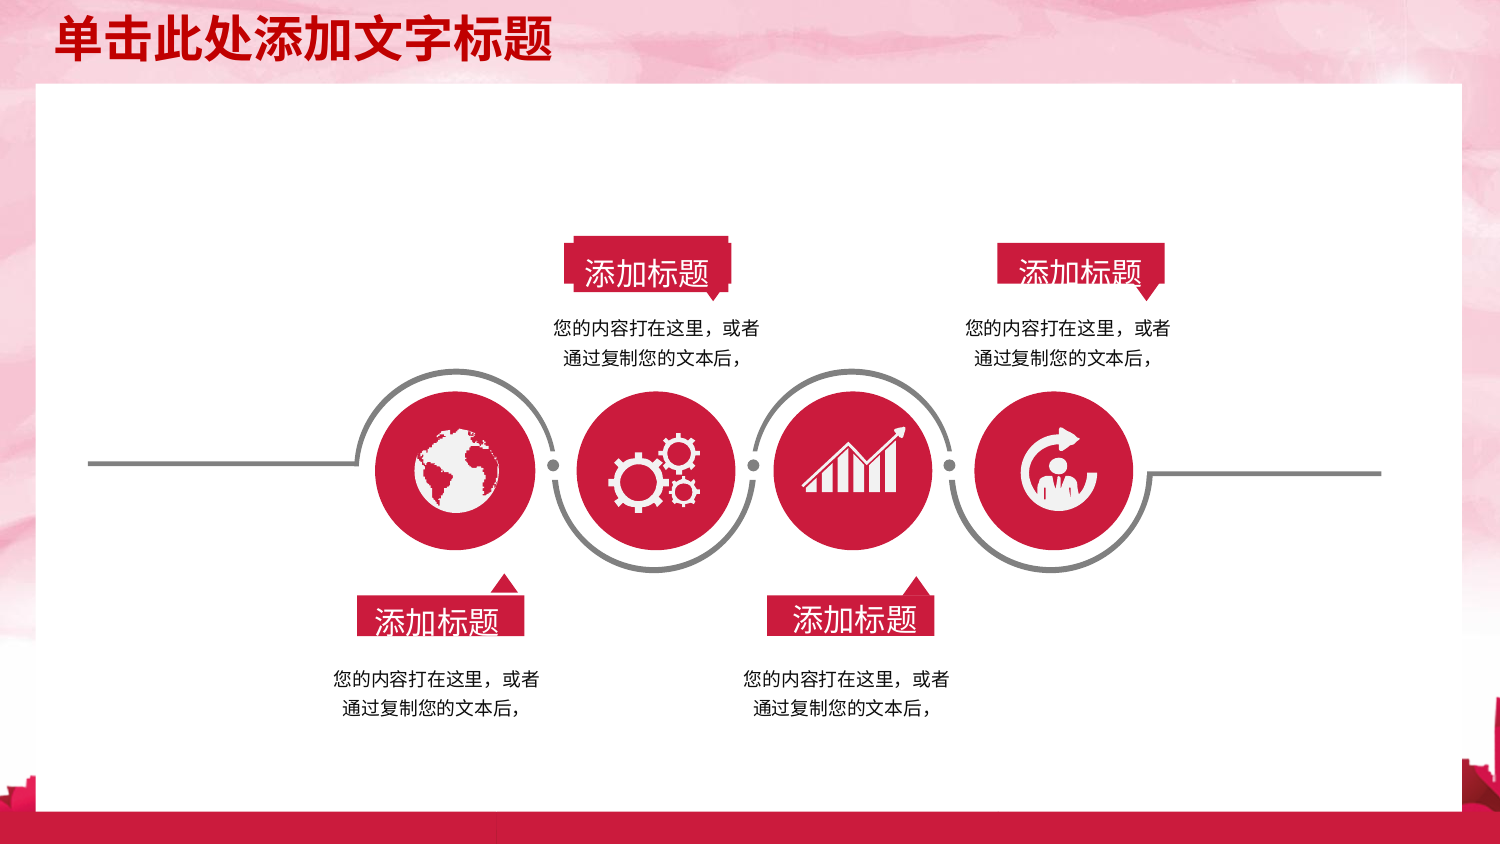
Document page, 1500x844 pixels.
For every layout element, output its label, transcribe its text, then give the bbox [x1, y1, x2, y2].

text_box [375, 391, 536, 551]
text_box 您的内容打在这里，或者通过复制您的文本后， [538, 304, 776, 368]
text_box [974, 391, 1134, 551]
text_box [496, 811, 997, 844]
text_box 您的内容打在这里，或者通过复制您的文本后， [728, 655, 966, 726]
picture [0, 0, 1500, 811]
text_box 您的内容打在这里，或者通过复制您的文本后， [949, 304, 1187, 368]
text_box [997, 811, 1500, 844]
text_box [0, 811, 496, 844]
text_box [767, 576, 936, 639]
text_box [576, 391, 736, 551]
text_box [773, 391, 933, 551]
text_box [87, 368, 1382, 574]
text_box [357, 573, 525, 642]
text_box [564, 235, 732, 302]
text_box 您的内容打在这里，或者通过复制您的文本后， [318, 655, 556, 726]
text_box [997, 235, 1165, 302]
